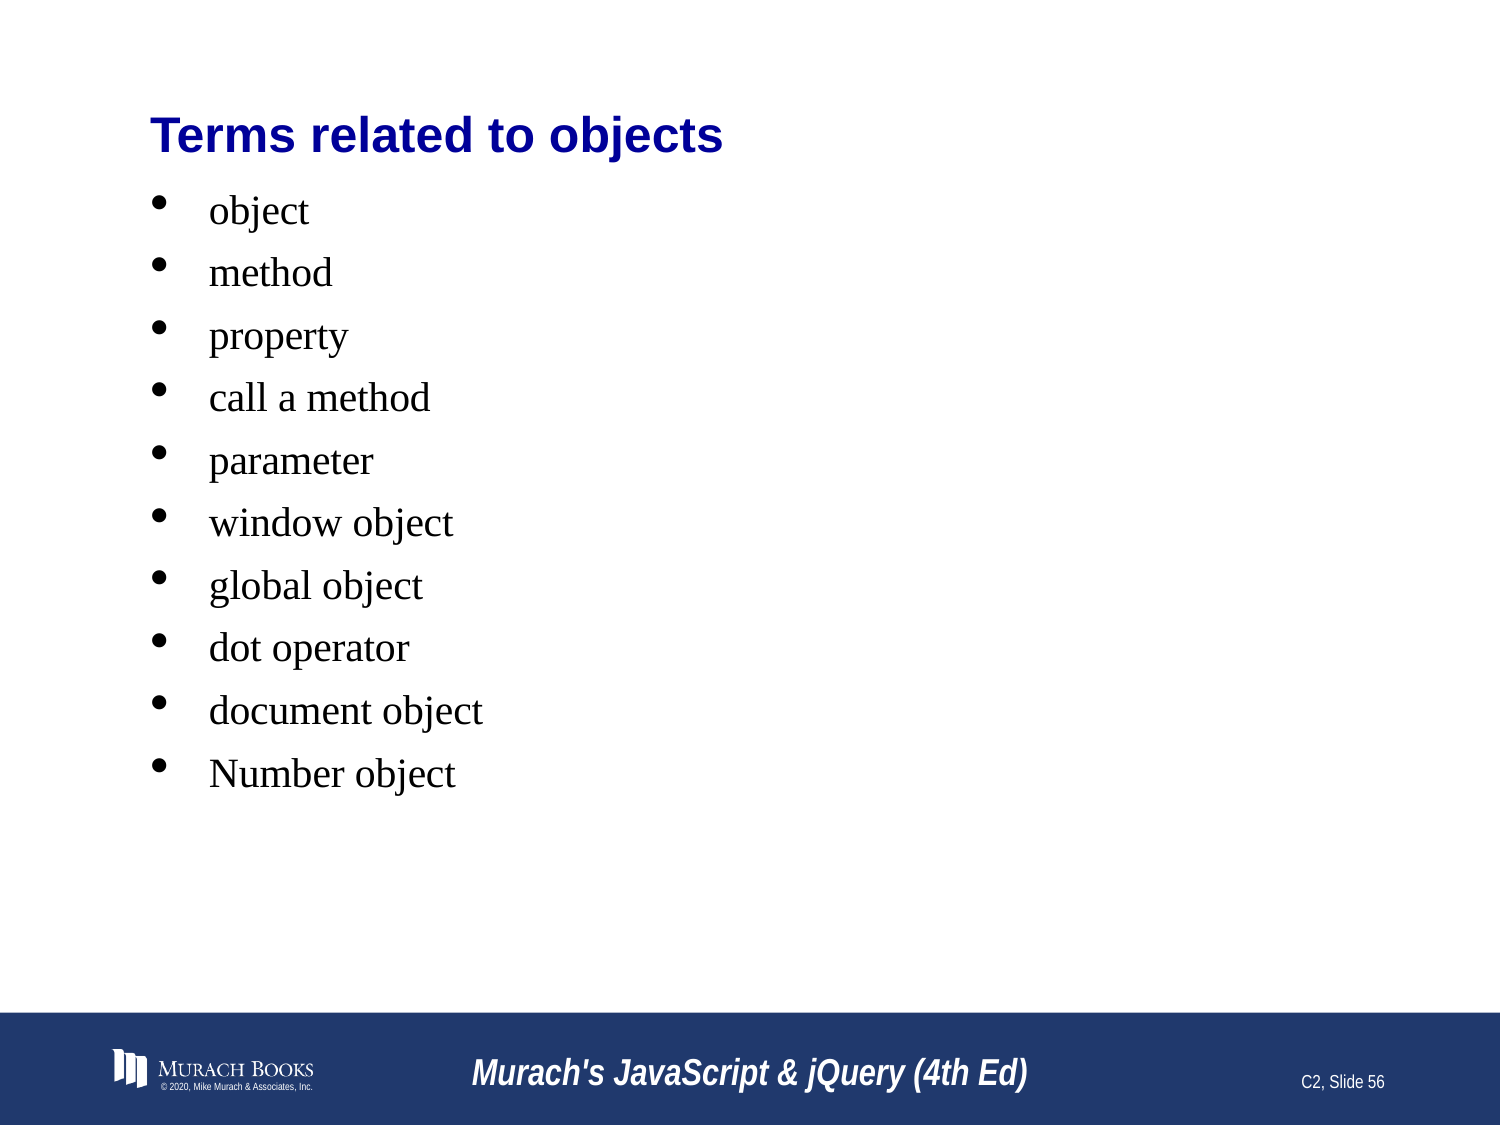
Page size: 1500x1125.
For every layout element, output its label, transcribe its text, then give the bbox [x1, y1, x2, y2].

footer © 2020, Mike Murach & Associates, Inc. [12, 1025, 463, 1100]
slide_number Murach's JavaScript & jQuery (4th Ed) [463, 1025, 1050, 1100]
title Terms related to objects [150, 102, 1350, 164]
slide_number C2, Slide 56 [1087, 1025, 1400, 1100]
list object method property call a method parameter window object global object dot operator document object Number object [137, 174, 1350, 975]
